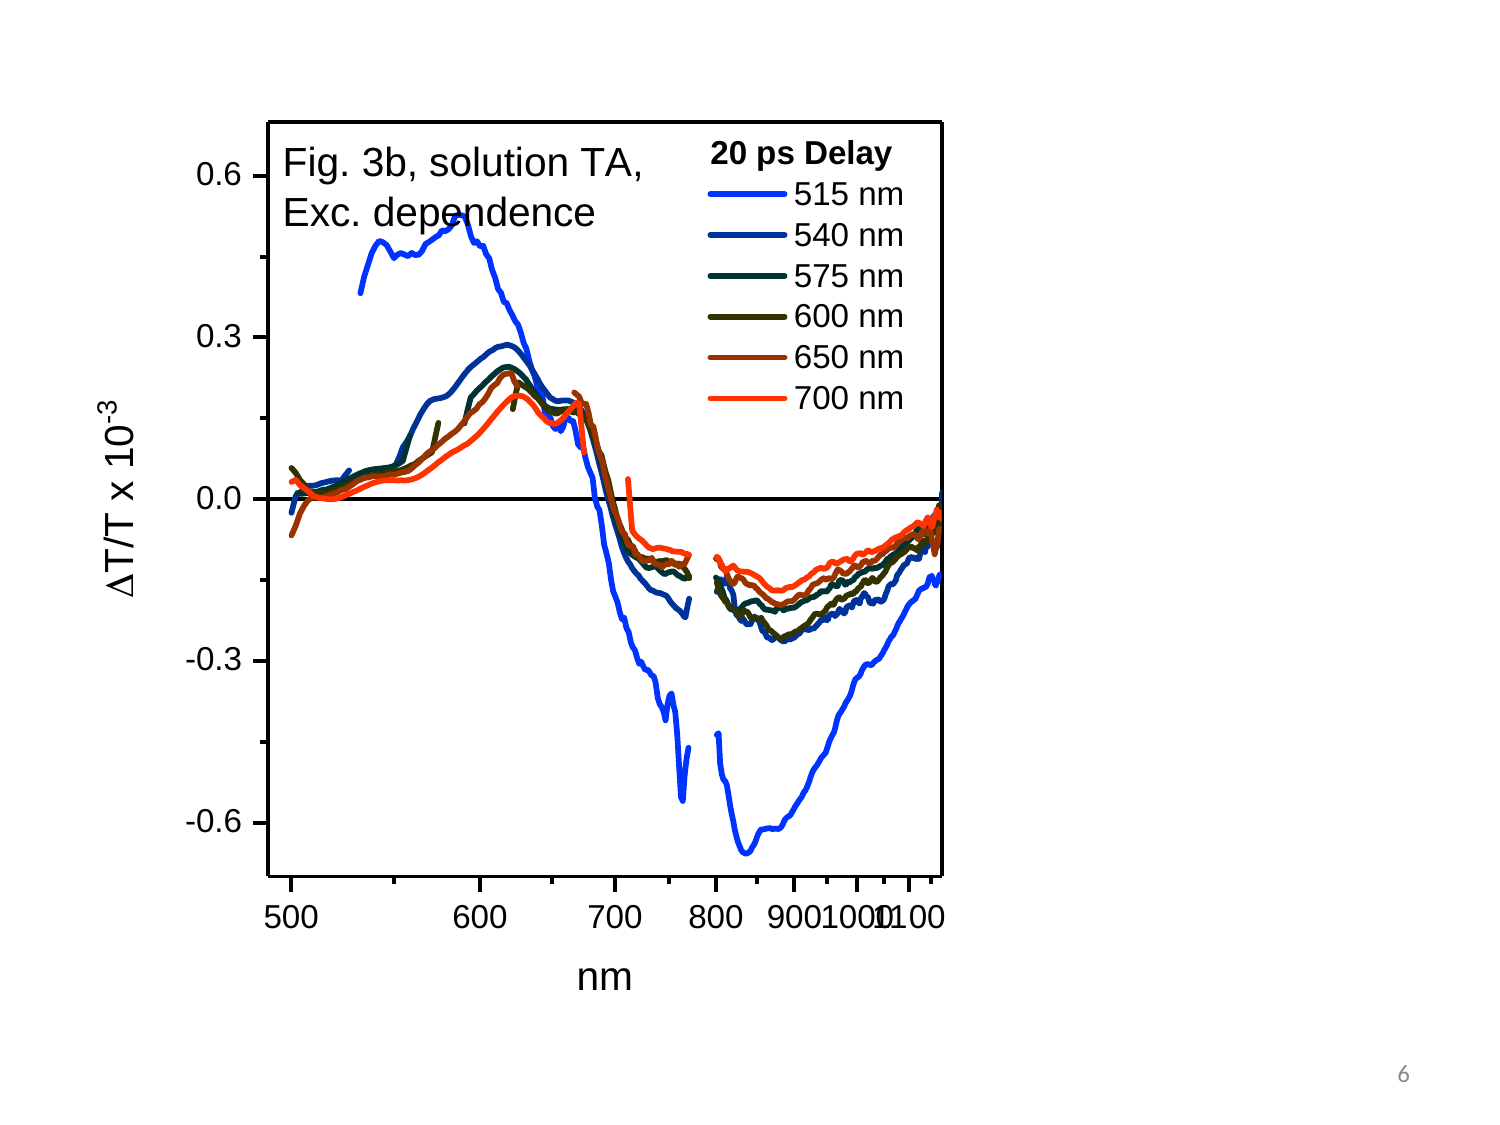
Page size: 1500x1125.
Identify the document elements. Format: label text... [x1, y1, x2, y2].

slide_number 6 [1074, 1063, 1425, 1103]
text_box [0, 0, 1500, 1054]
